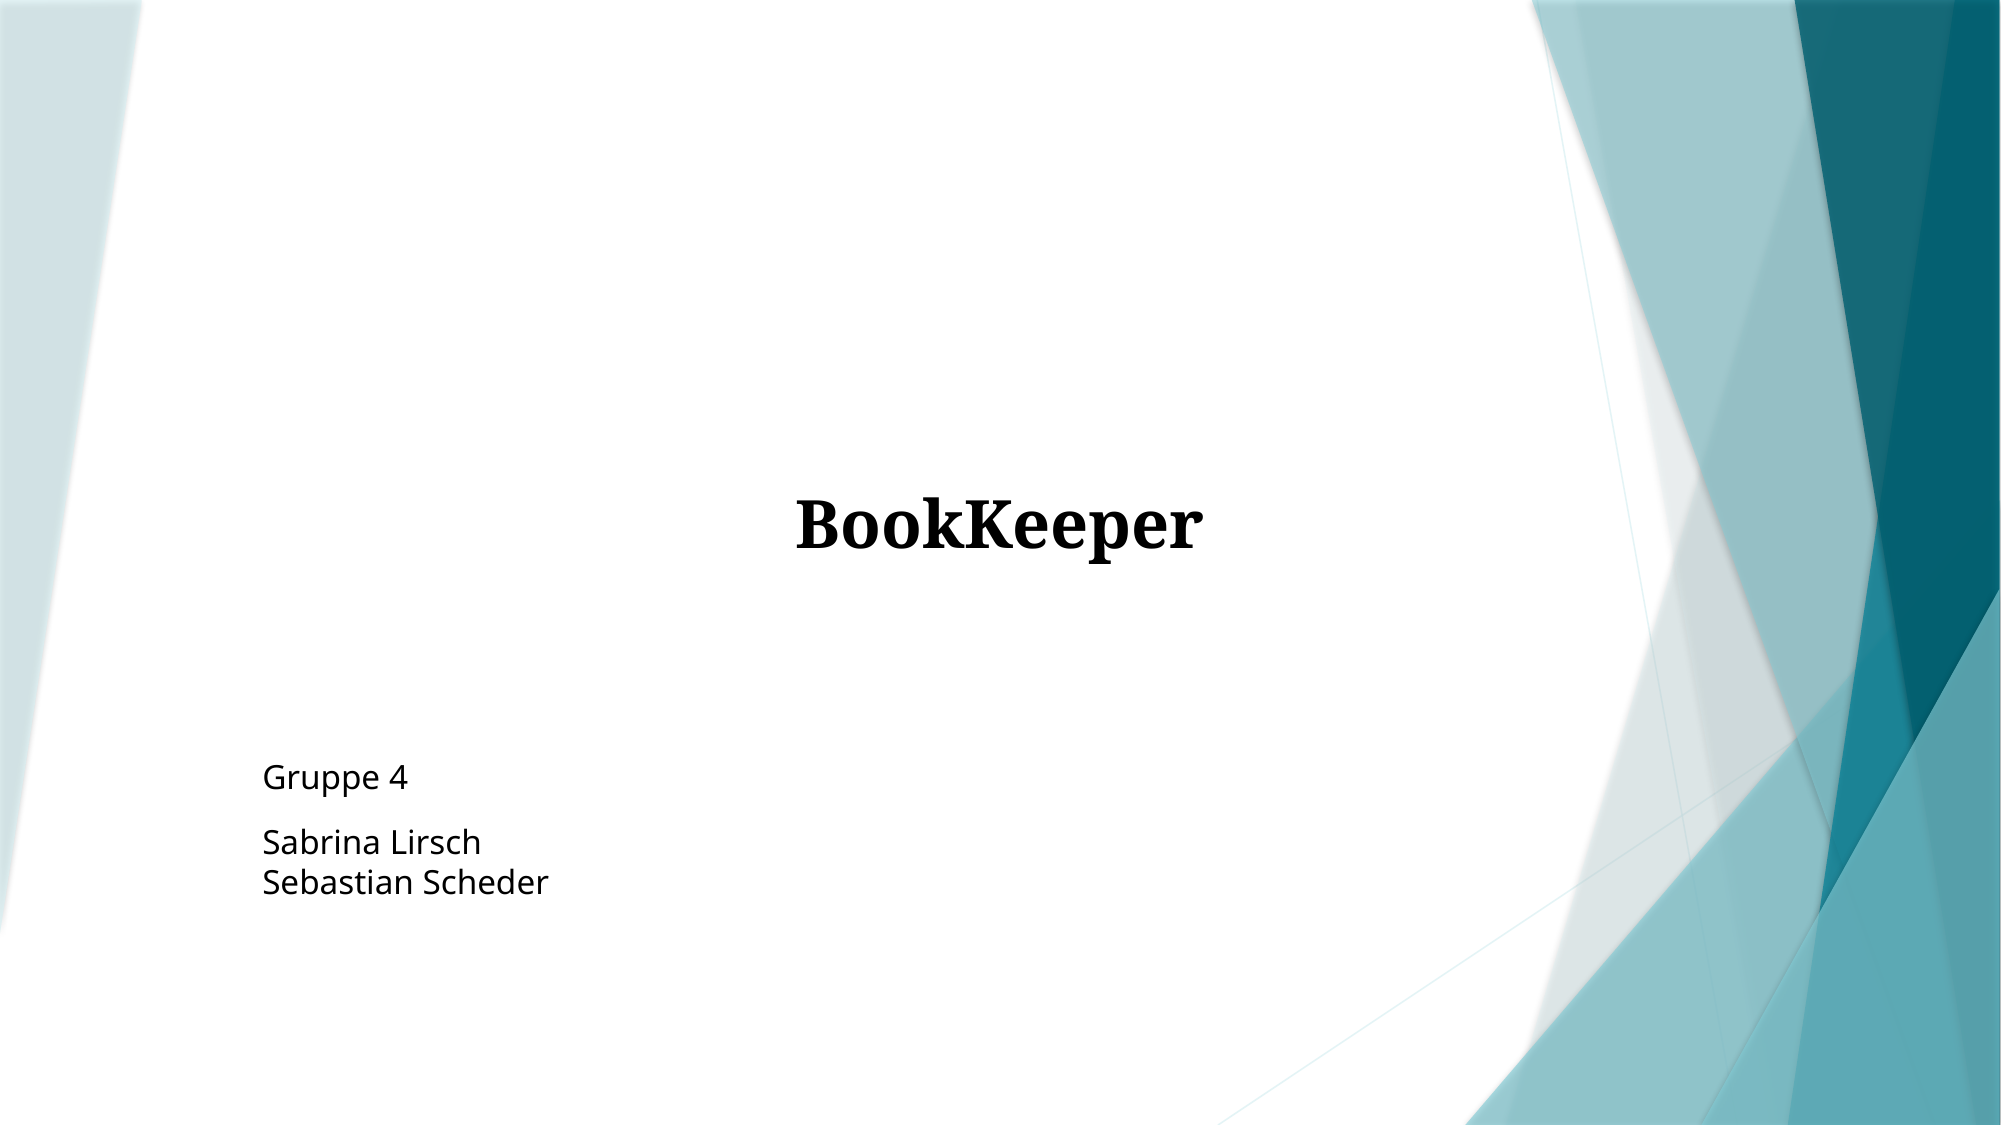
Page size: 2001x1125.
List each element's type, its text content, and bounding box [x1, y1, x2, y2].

title BookKeeper [253, 380, 1747, 651]
subtitle Gruppe 4 Sabrina Lirsch Sebastian Scheder [247, 749, 1522, 1020]
